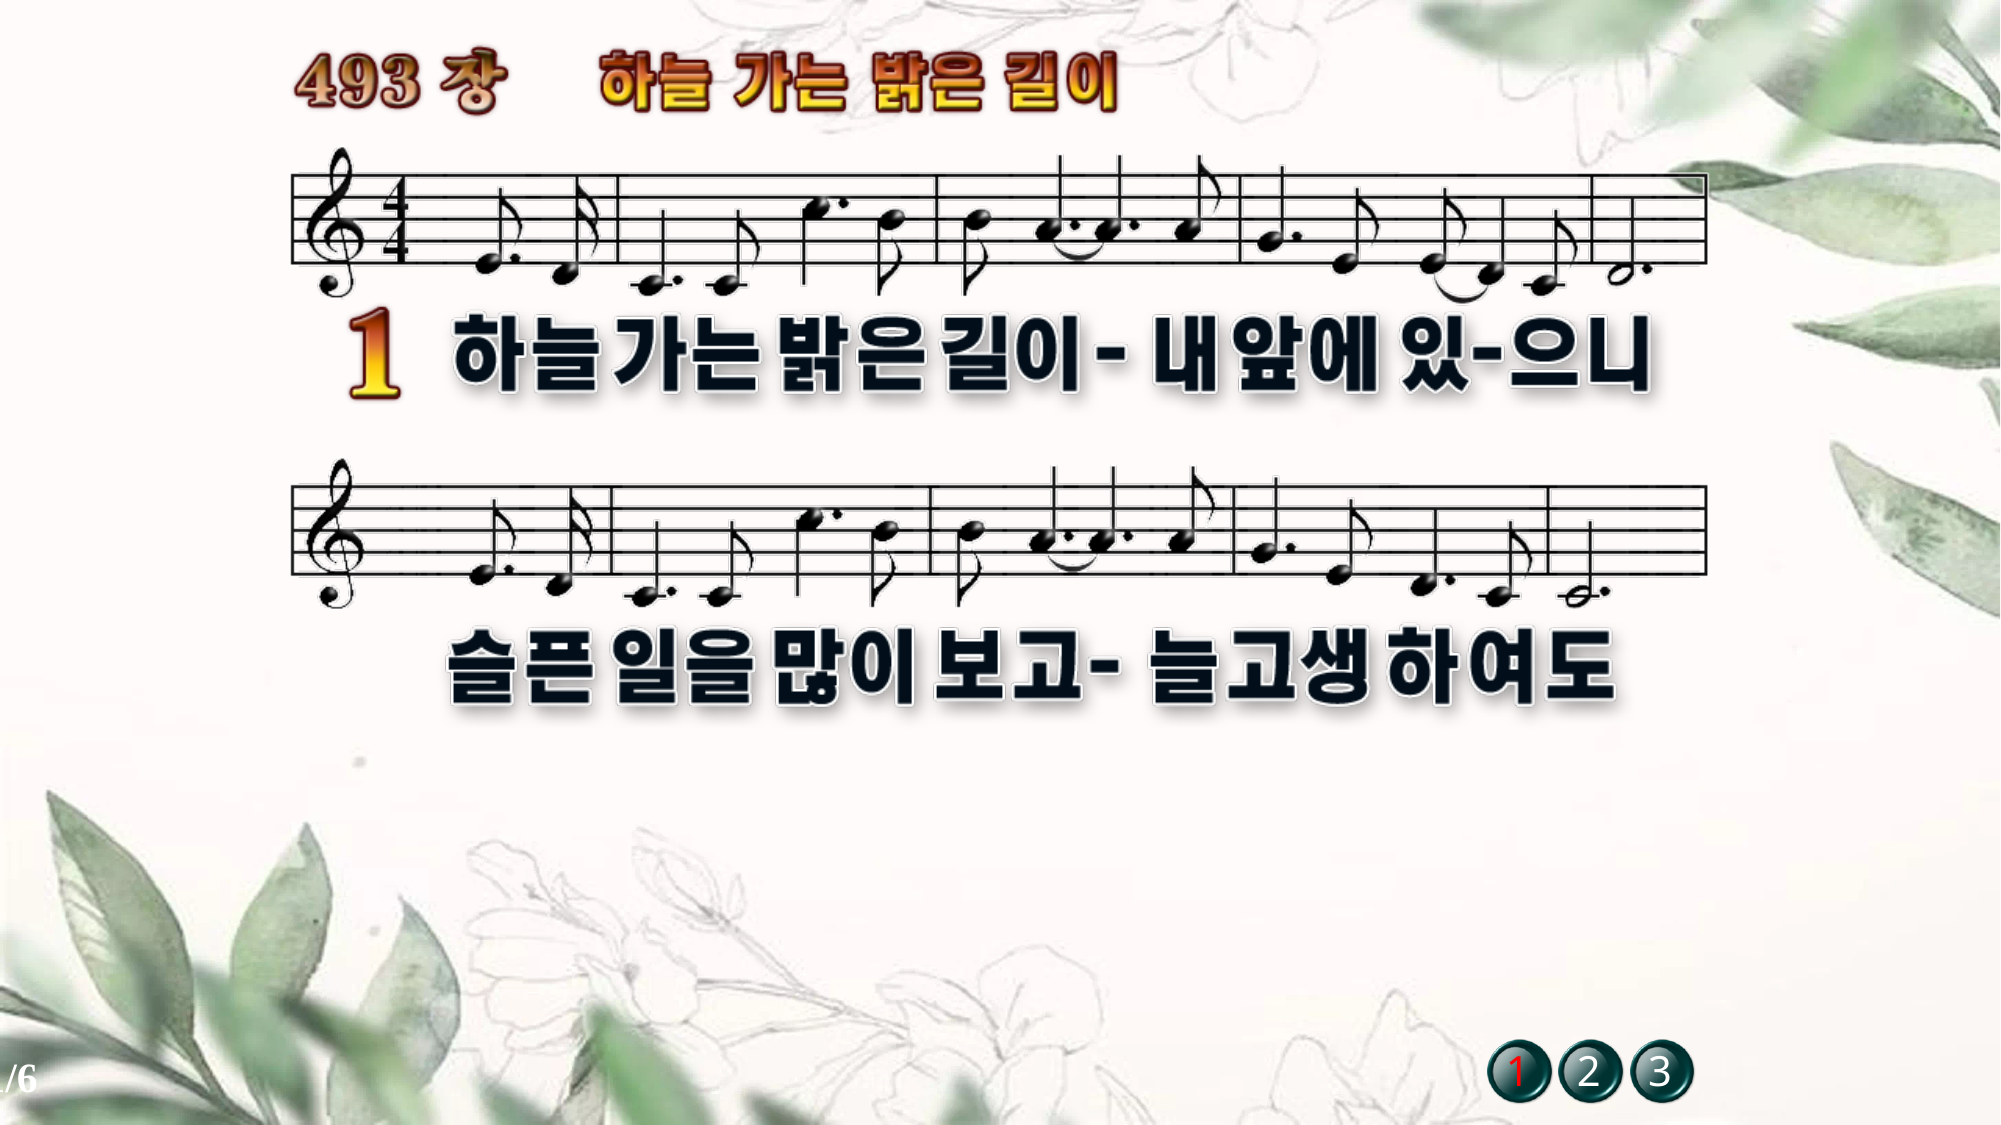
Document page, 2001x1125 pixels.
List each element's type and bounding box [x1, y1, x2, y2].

text_box [1627, 1035, 1697, 1106]
picture [0, 0, 2001, 1125]
text_box [1484, 1035, 1555, 1106]
text_box [1555, 1035, 1626, 1106]
